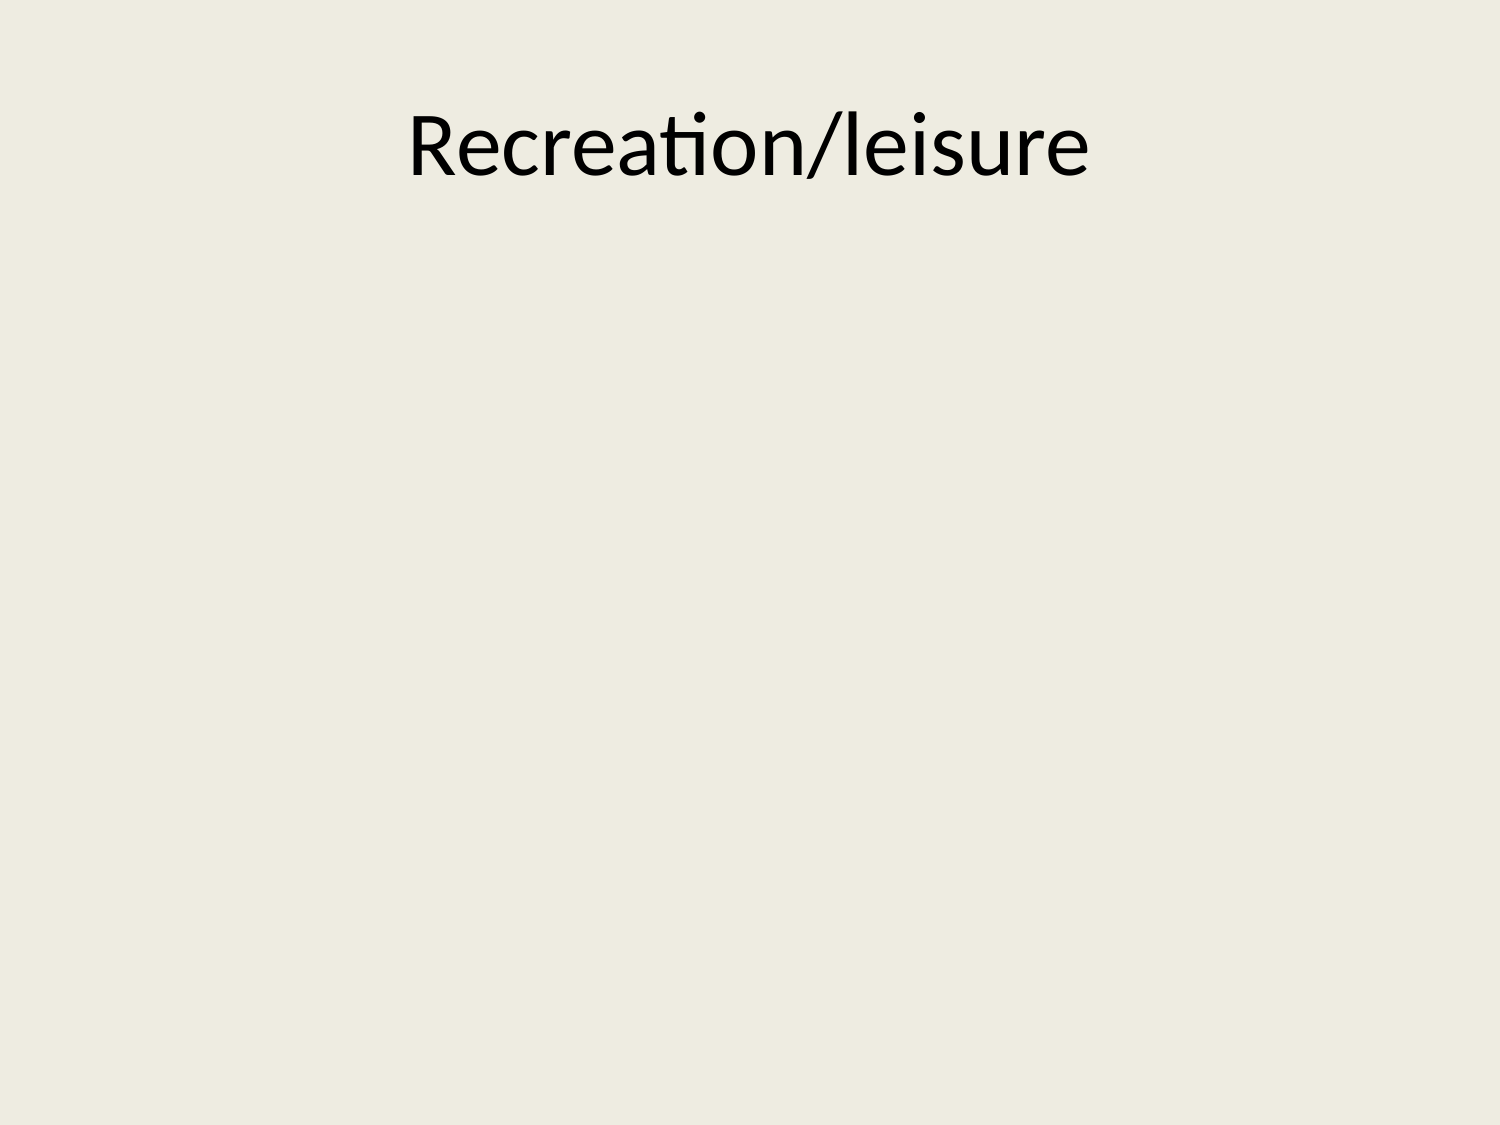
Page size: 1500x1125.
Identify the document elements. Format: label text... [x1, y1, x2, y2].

title Recreation/leisure [75, 45, 1425, 233]
